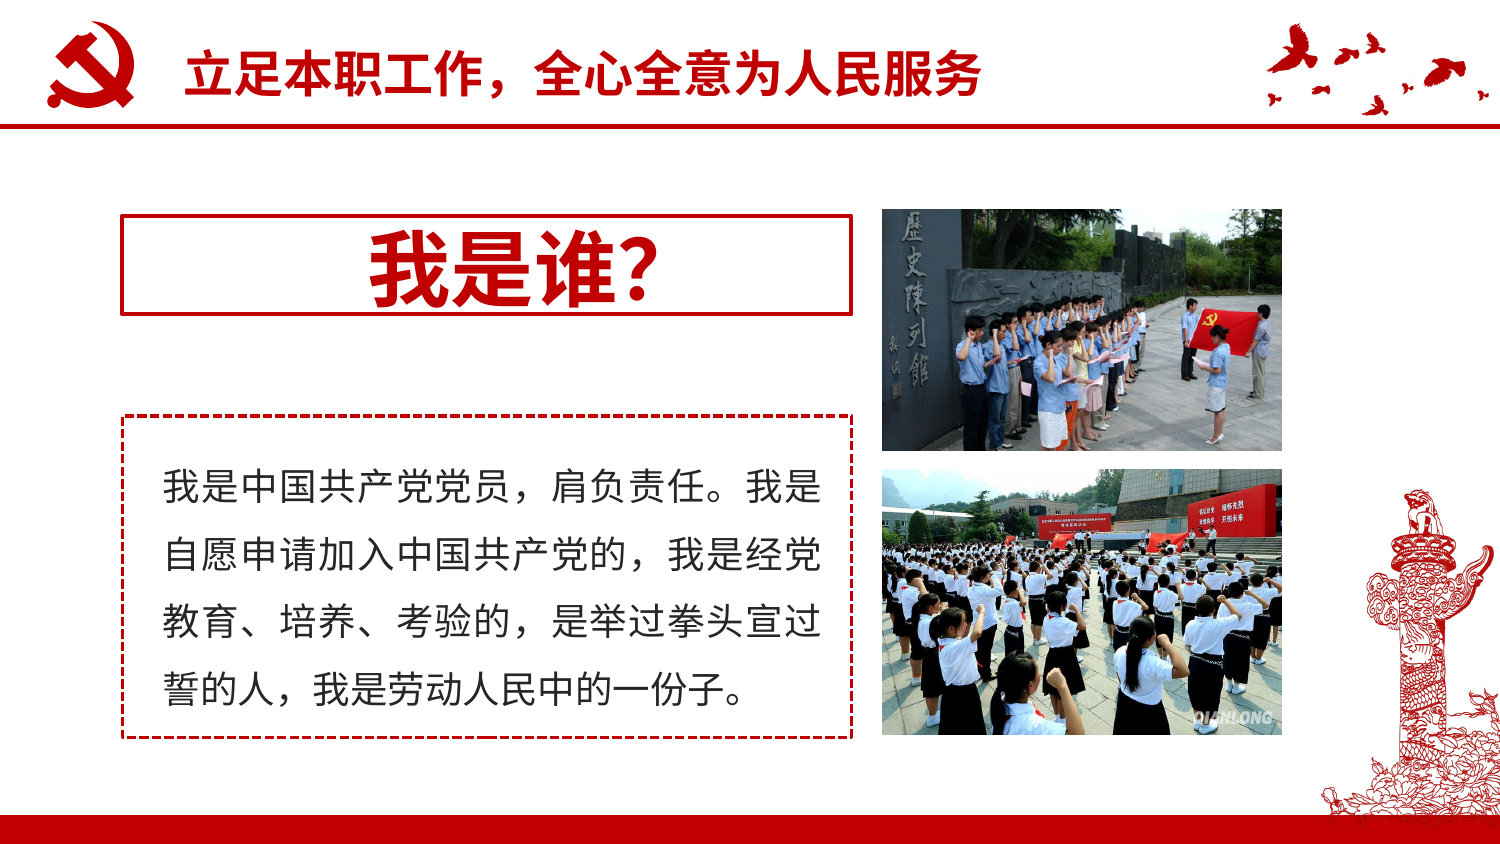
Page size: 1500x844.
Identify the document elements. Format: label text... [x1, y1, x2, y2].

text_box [0, 488, 1500, 844]
text_box [122, 415, 852, 487]
text_box [122, 215, 352, 315]
text_box 我是谁？ [352, 209, 690, 324]
text_box [47, 21, 134, 108]
picture [882, 468, 1282, 736]
text_box [690, 215, 852, 315]
picture [882, 208, 1282, 452]
text_box 我是中国共产党党员，肩负责任。我是自愿申请加入中国共产党的，我是经党教育、培养、考验的，是举过拳头宣过誓的人，我是劳动人民中的一份子。 [151, 435, 834, 487]
picture [1264, 22, 1489, 116]
text_box 立足本职工作，全心全意为人民服务 [168, 35, 1032, 110]
